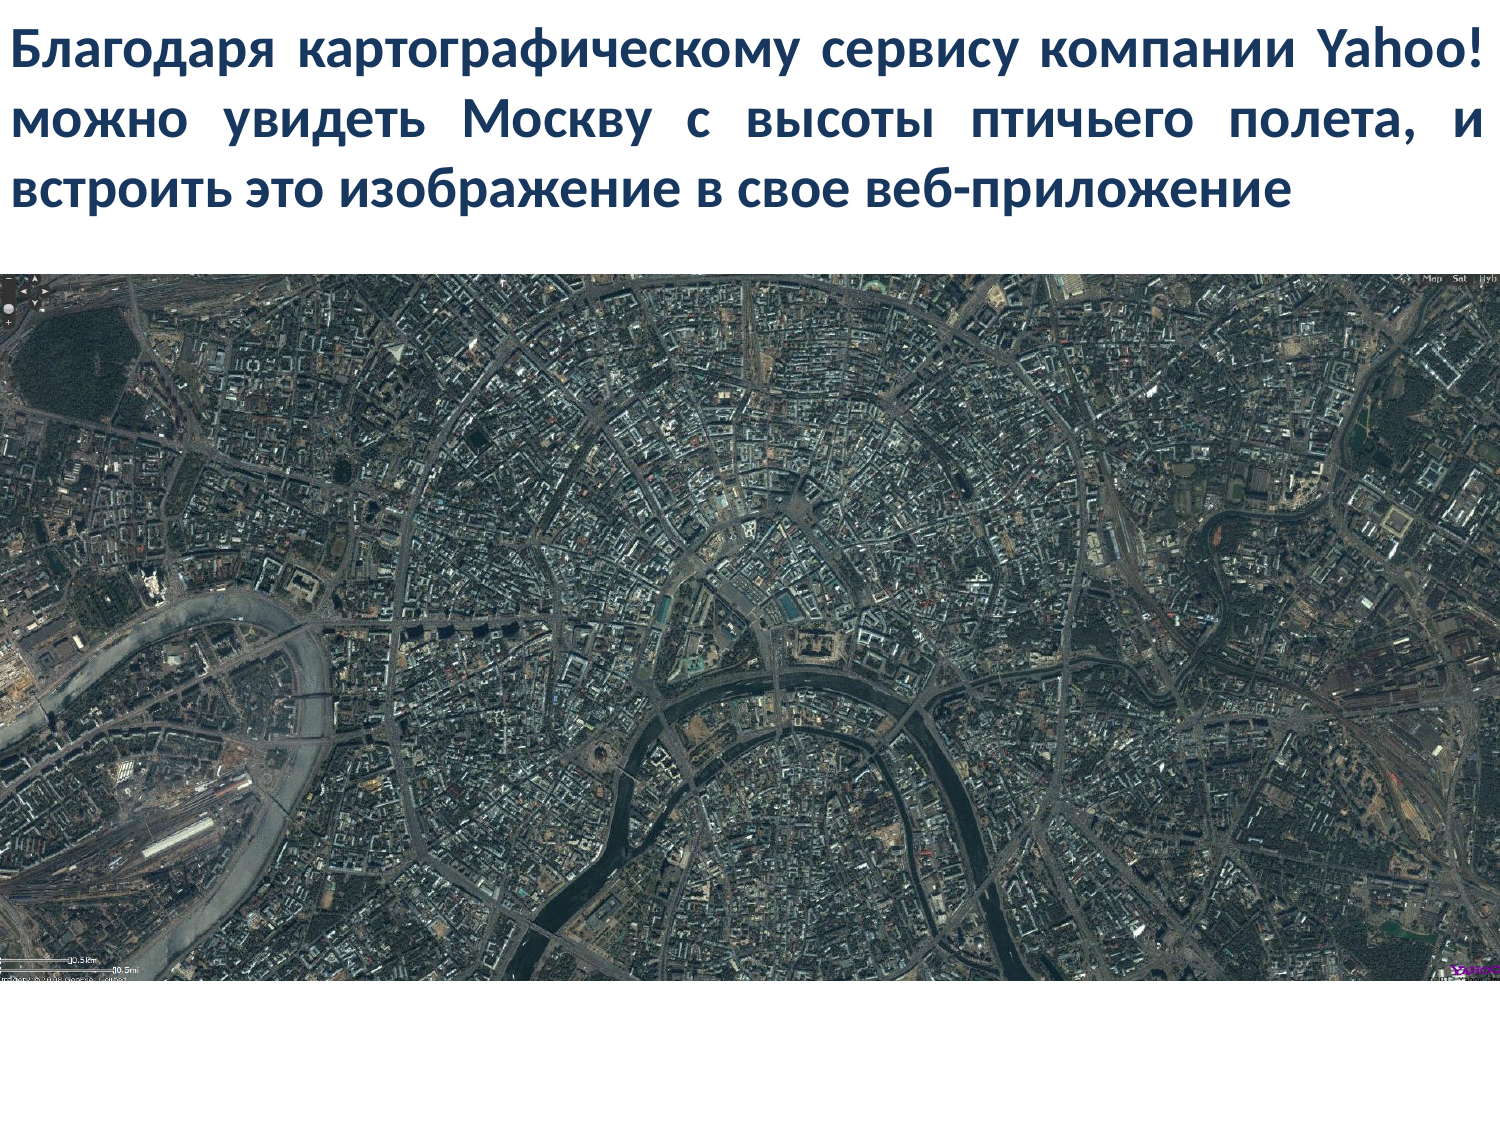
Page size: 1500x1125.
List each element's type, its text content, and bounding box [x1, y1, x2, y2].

text_box Благодаря картографическому сервису компании Yahoo! можно увидеть Москву с высоты птичьего полета, и встроить это изображение в свое веб-приложение [0, 1, 1500, 227]
picture [0, 274, 1500, 981]
